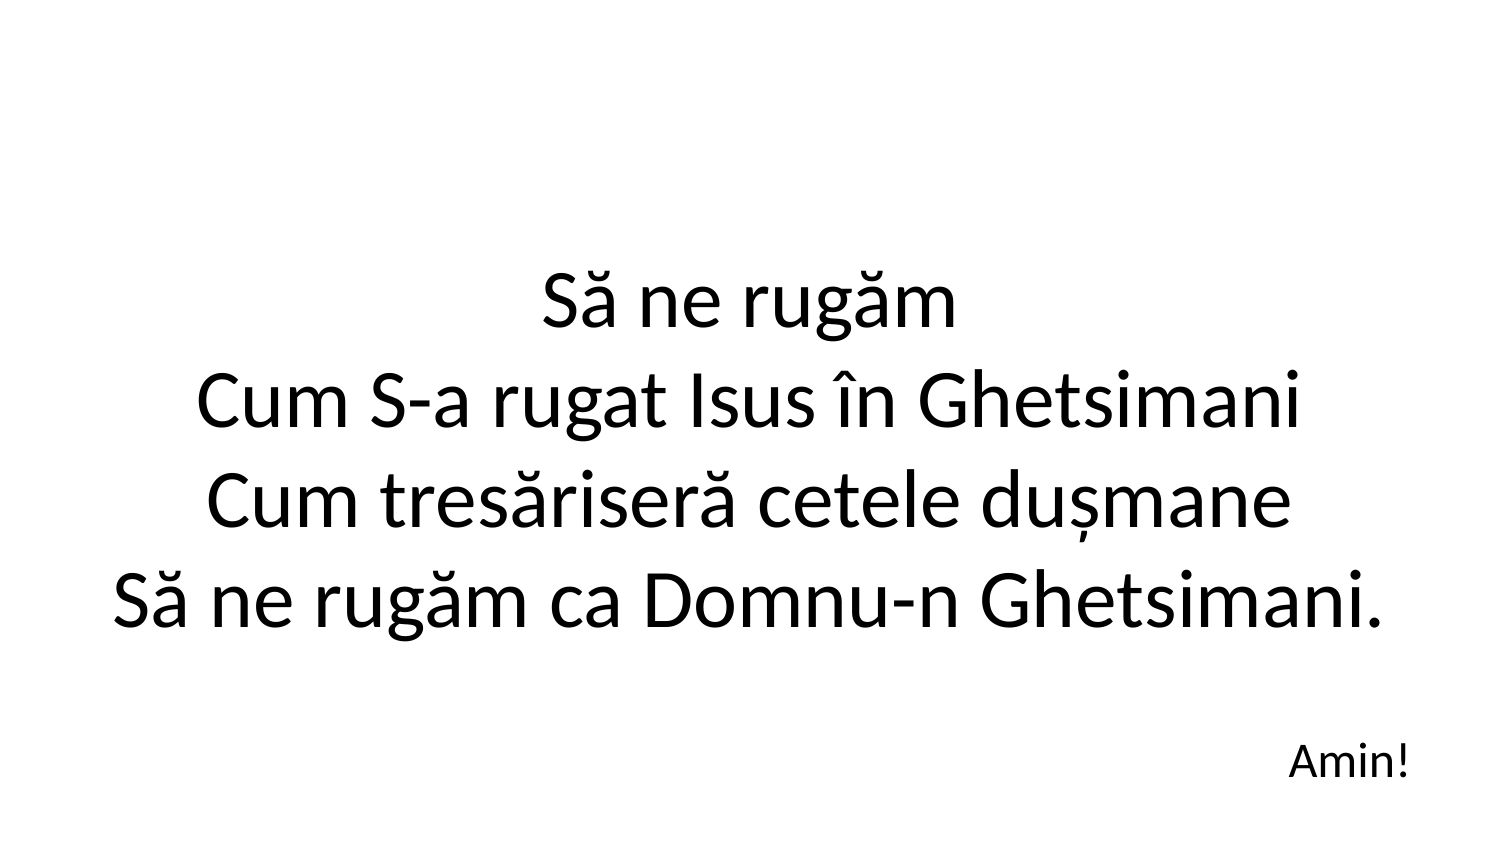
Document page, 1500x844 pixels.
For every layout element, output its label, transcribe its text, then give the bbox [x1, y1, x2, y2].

text_box Să ne rugăm Cum S-a rugat Isus în Ghetsimani Cum tresăriseră cetele dușmane Să ne rugăm ca Domnu-n Ghetsimani. [98, 192, 1402, 652]
text_box Amin! [1273, 674, 1427, 795]
